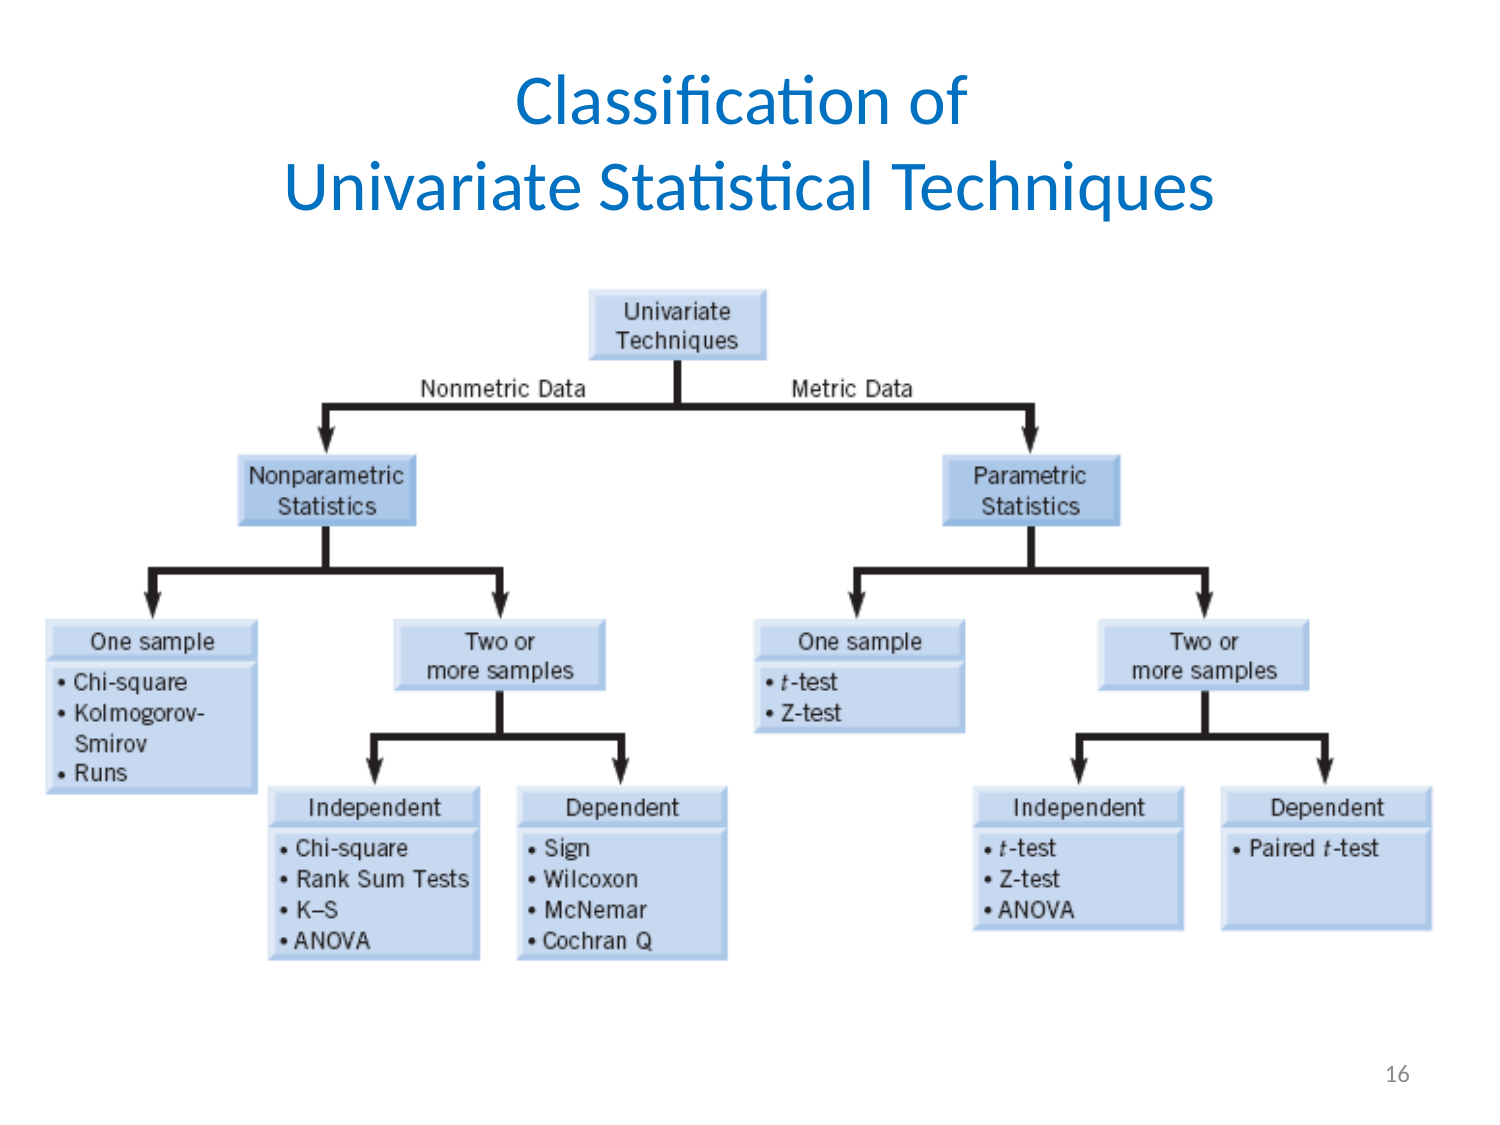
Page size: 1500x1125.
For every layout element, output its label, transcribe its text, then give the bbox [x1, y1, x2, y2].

picture [15, 274, 1478, 963]
title Classification of Univariate Statistical Techniques [75, 45, 1425, 233]
slide_number 16 [1074, 1042, 1425, 1103]
